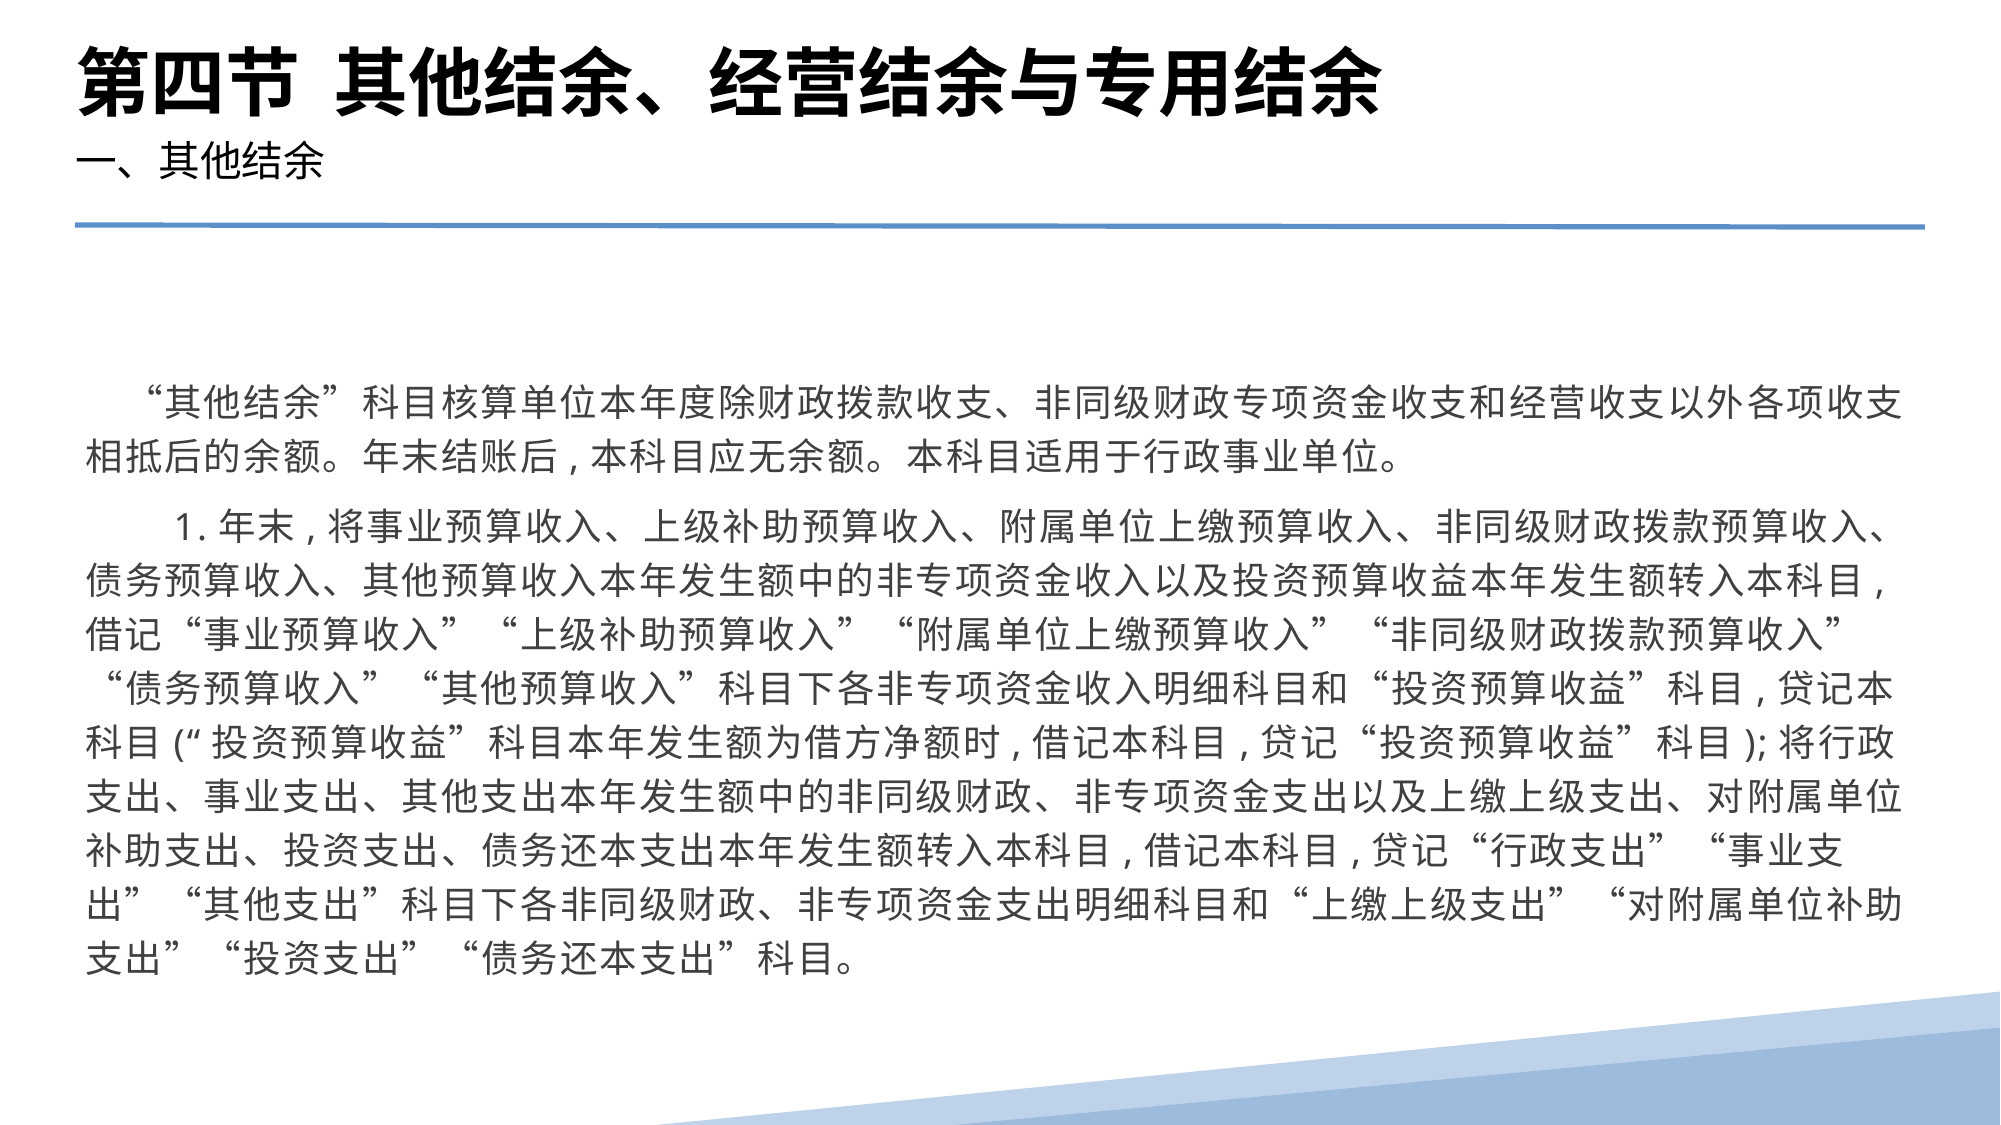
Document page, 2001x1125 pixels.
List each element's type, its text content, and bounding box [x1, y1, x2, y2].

text_box 一、其他结余 [75, 124, 1925, 200]
text_box 第四节 其他结余、经营结余与专用结余 [75, 24, 1925, 124]
text_box “其他结余”科目核算单位本年度除财政拨款收支、非同级财政专项资金收支和经营收支以外各项收支相抵后的余额。年末结账后,本科目应无余额。本科目适用于行政事业单位。 1.年末,将事业预算收入、上级补助预算收入、附属单位上缴预算收入、非同级财政拨款预算收入、债务预算收入、其他预算收入本年发生额中的非专项资金收入以及投资预算收益本年发生额转入本科目,借记“事业预算收入”“上级补助预算收入”“附属单位上缴预算收入”“非同级财政拨款预算收入”“债务预算收入”“其他预算收入”科目下各非专项资金收入明细科目和“投资预算收益”科目,贷记本科目(“投资预算收益”科目本年发生额为借方净额时,借记本科目,贷记“投资预算收益”科目);将行政支出、事业支出、其他支出本年发生额中的非同级财政、非专项资金支出以及上缴上级支出、对附属单位补助支出、投资支出、债务还本支出本年发生额转入本科目,借记本科目,贷记“行政支出”“事业支出”“其他支出”科目下各非同级财政、非专项资金支出明细科目和“上缴上级支出”“对附属单位补助支出”“投资支出”“债务还本支出”科目。 [75, 328, 1925, 1022]
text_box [74, 224, 1925, 228]
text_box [656, 991, 2000, 1125]
